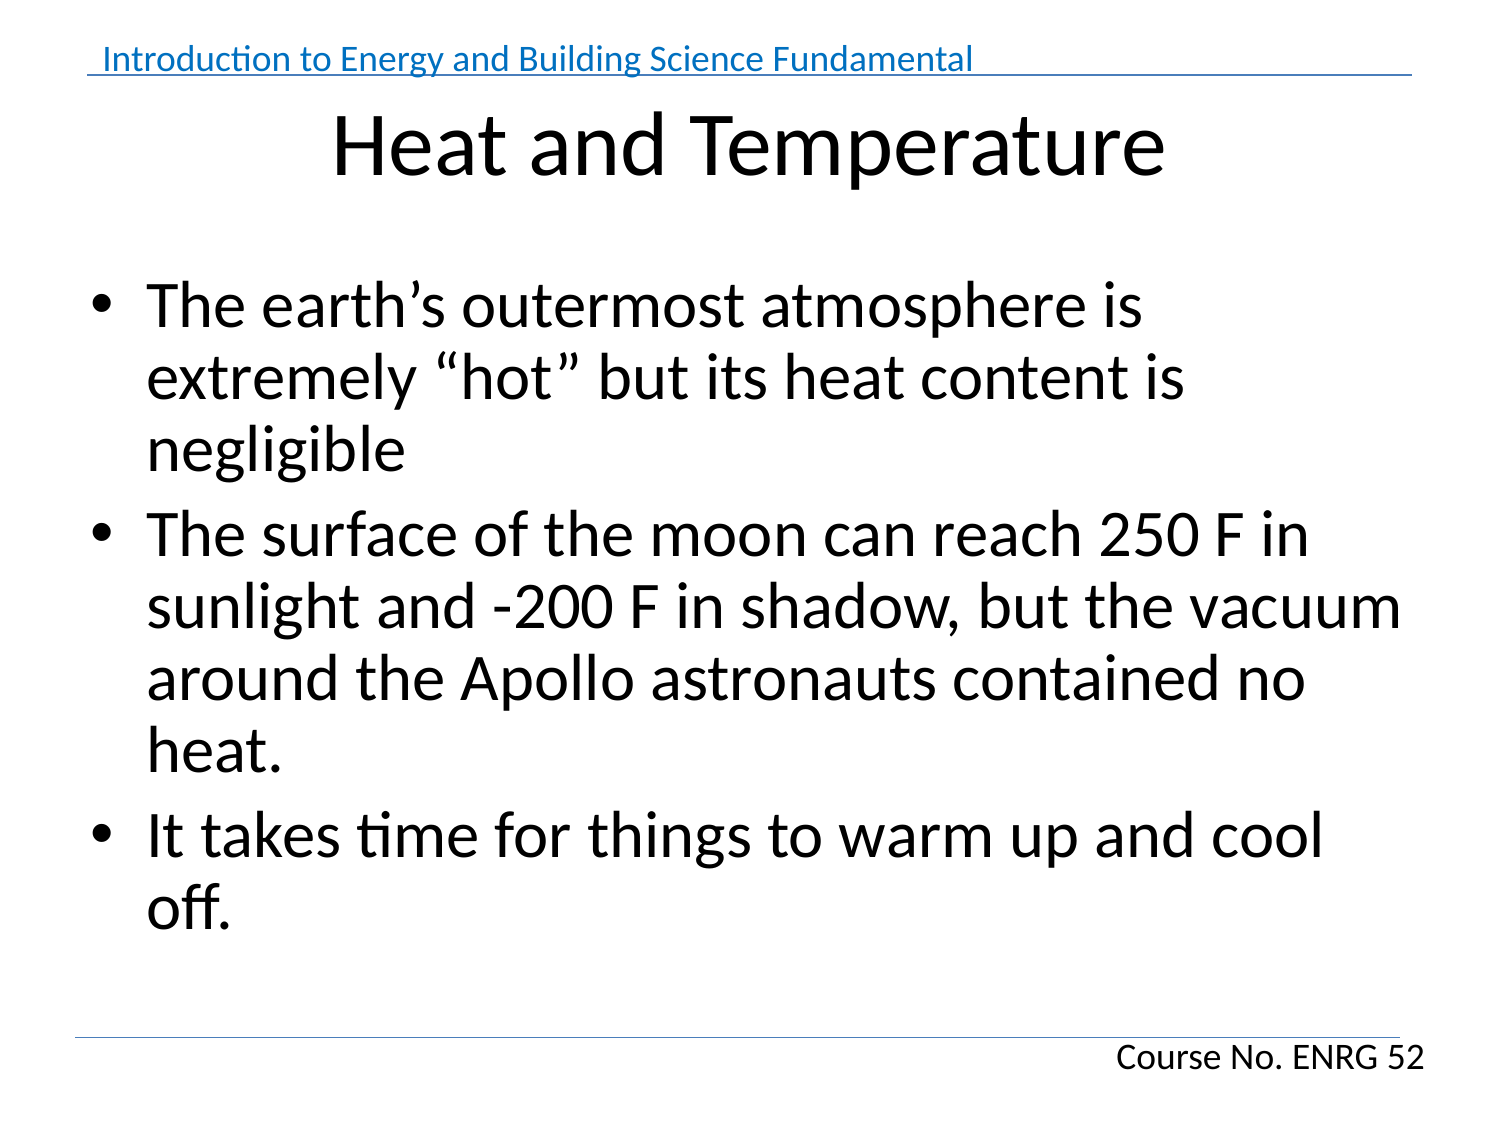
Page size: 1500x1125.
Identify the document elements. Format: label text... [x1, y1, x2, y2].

title Heat and Temperature [75, 45, 1425, 233]
list The earth’s outermost atmosphere is extremely “hot” but its heat content is negligible The surface of the moon can reach 250 F in sunlight and -200 F in shadow, but the vacuum around the Apollo astronauts contained no heat. It takes time for things to warm up and cool off. [75, 262, 1425, 1005]
